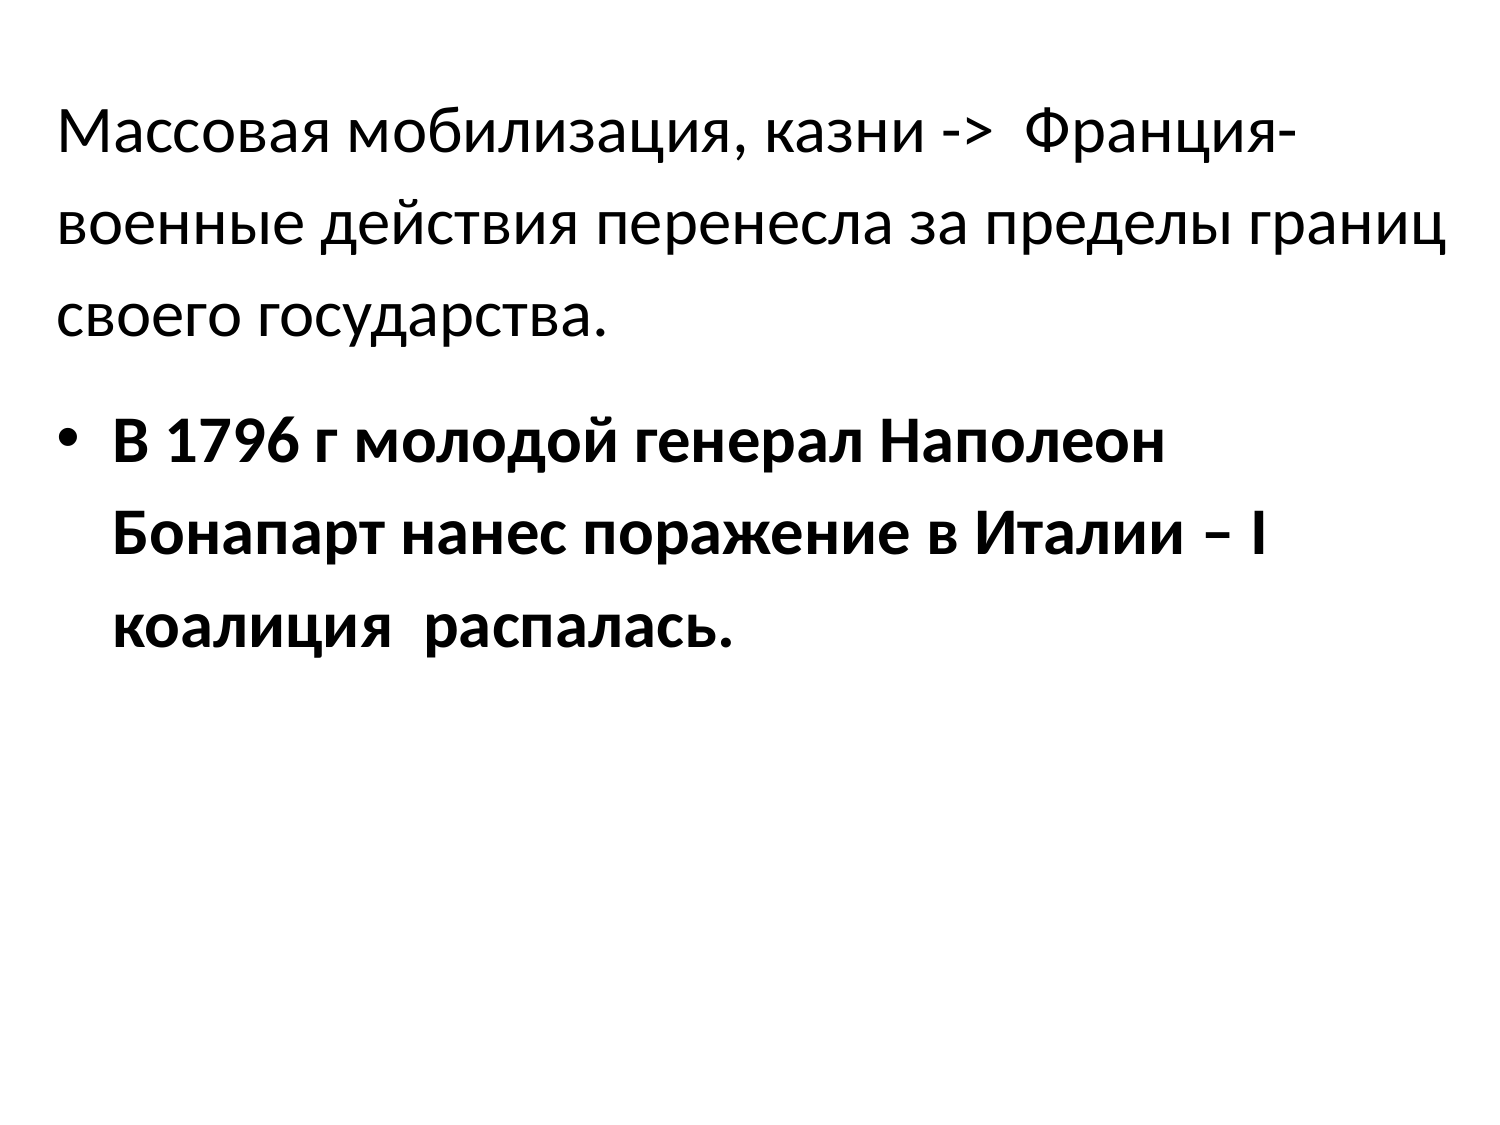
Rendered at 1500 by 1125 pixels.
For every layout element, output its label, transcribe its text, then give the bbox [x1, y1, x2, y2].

list Массовая мобилизация, казни -> Франция- военные действия перенесла за пределы границ своего государства. В 1796 г молодой генерал Наполеон Бонапарт нанес поражение в Италии – I коалиция распалась. [41, 66, 1471, 1071]
